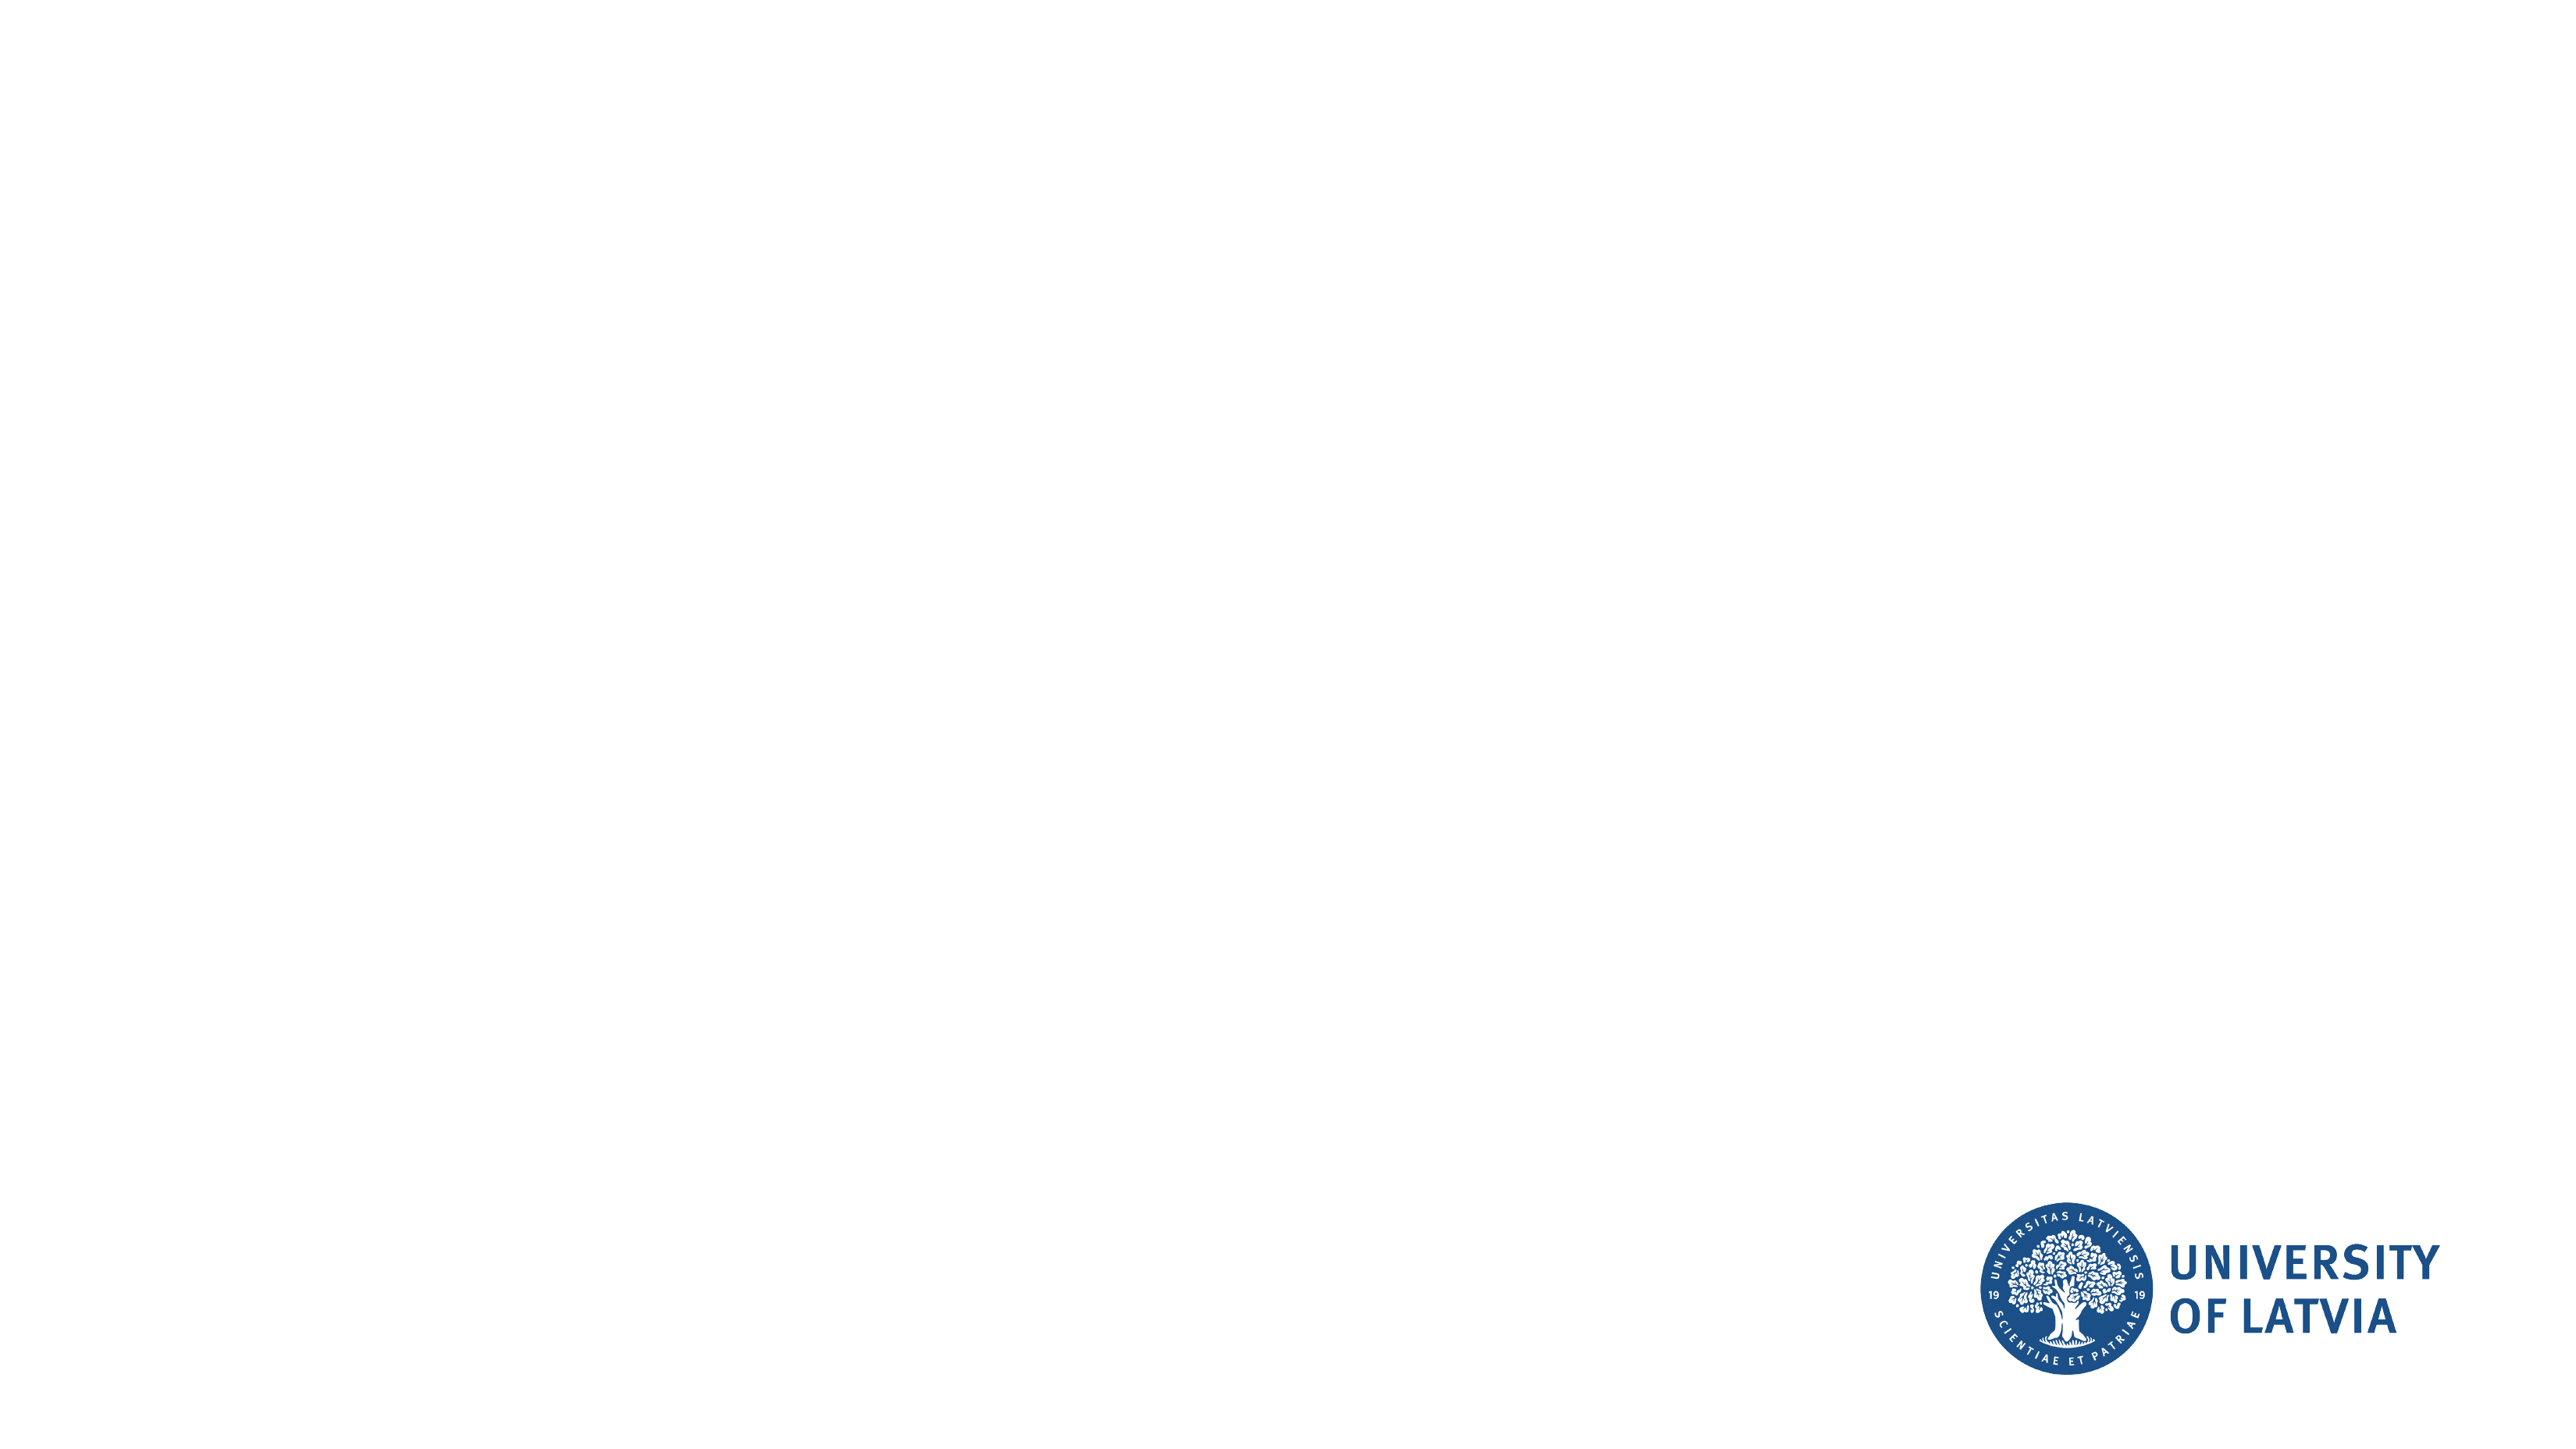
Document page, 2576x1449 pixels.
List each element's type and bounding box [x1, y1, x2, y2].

picture [1980, 1202, 2440, 1375]
